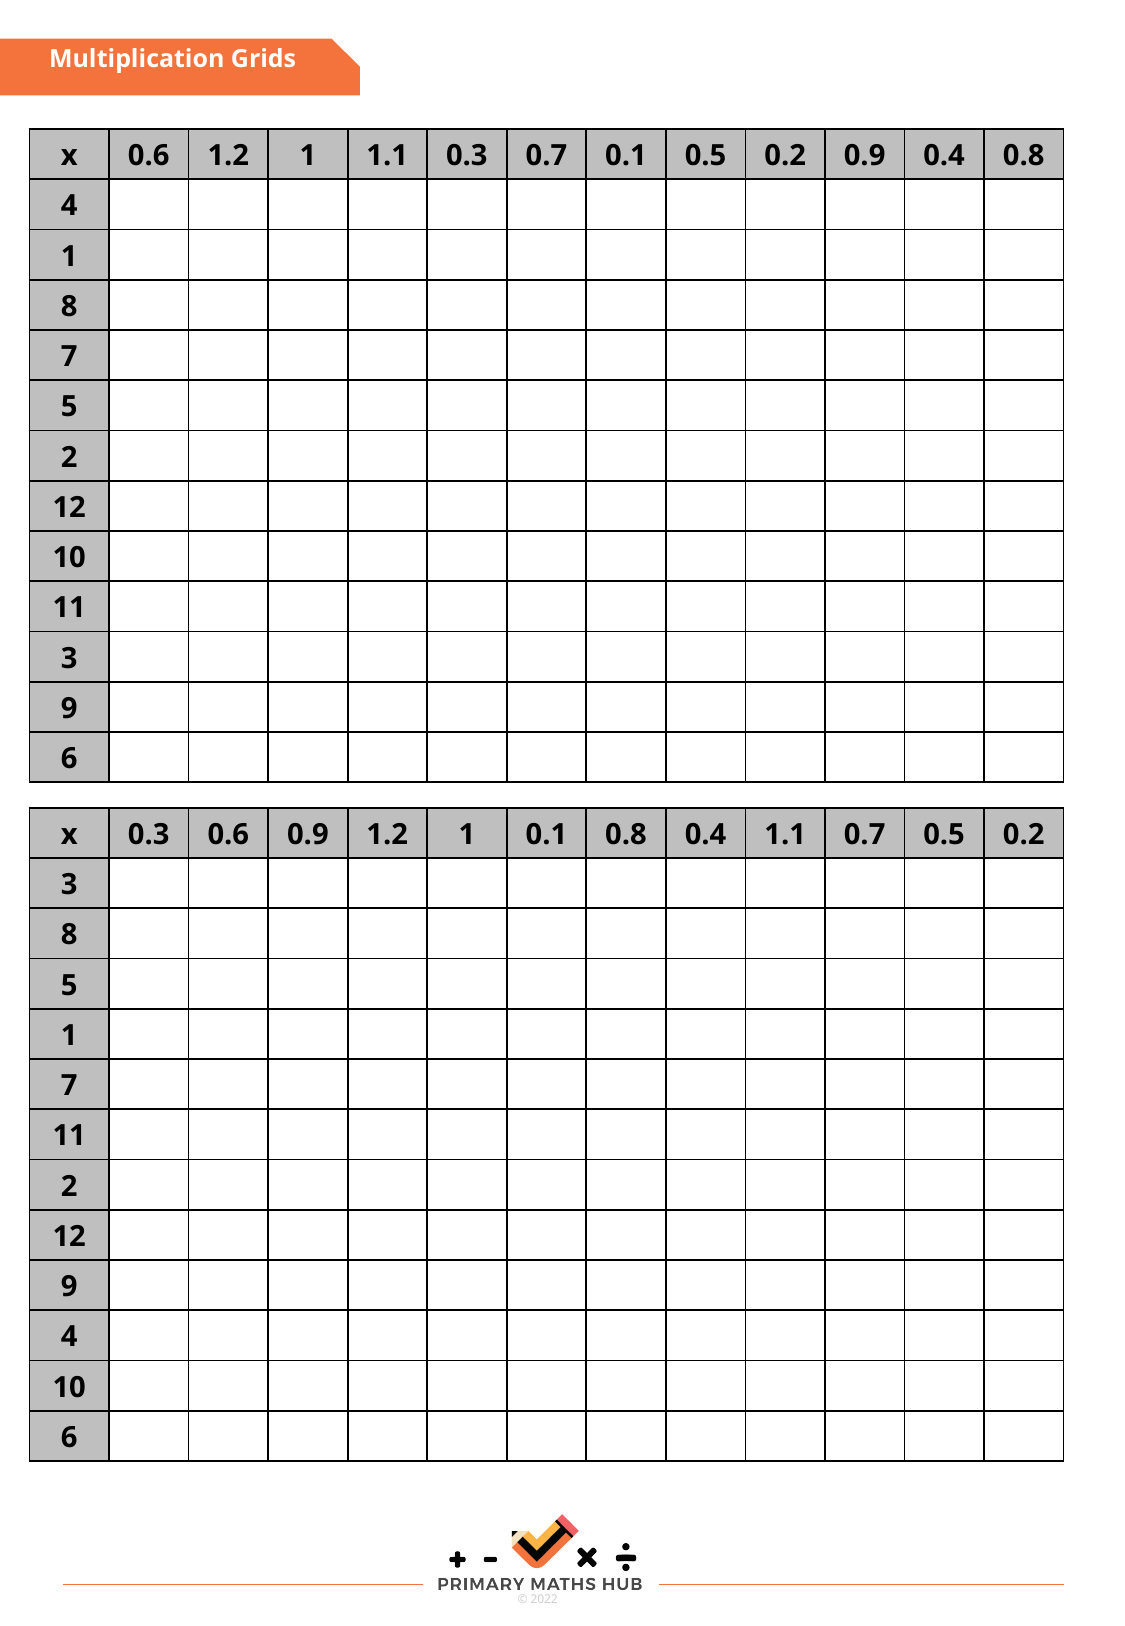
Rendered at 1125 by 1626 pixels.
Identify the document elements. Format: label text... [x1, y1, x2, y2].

table_cell [826, 1010, 904, 1058]
picture [432, 1512, 648, 1597]
table_cell [269, 532, 347, 580]
table_cell [667, 532, 745, 580]
table_cell [667, 1311, 745, 1360]
table_cell [349, 281, 426, 329]
table_cell [110, 431, 188, 480]
table_cell [110, 381, 188, 430]
table_cell [746, 1412, 824, 1460]
table_cell [428, 1361, 506, 1410]
table_cell [826, 431, 904, 480]
table_cell [110, 733, 188, 781]
table_cell [985, 1010, 1063, 1058]
table_cell [349, 1160, 426, 1209]
table_cell 5 [30, 381, 108, 430]
table_cell [667, 381, 745, 430]
text_box Multiplication Grids [0, 37, 361, 97]
table_cell [269, 733, 347, 781]
table_cell [428, 1311, 506, 1360]
table_cell [746, 632, 824, 681]
table_cell [826, 632, 904, 681]
table_cell [269, 1361, 347, 1410]
table_cell [428, 959, 506, 1008]
table_cell [746, 482, 824, 530]
table_cell [667, 230, 745, 279]
table_header 1 [269, 130, 347, 178]
table_cell [508, 1311, 585, 1360]
table_cell [110, 230, 188, 279]
table_cell [746, 959, 824, 1008]
table_cell [746, 230, 824, 279]
table_cell [826, 733, 904, 781]
table_cell [667, 909, 745, 958]
table_cell [667, 859, 745, 907]
table_cell [746, 733, 824, 781]
table_cell [508, 582, 585, 631]
table_cell [508, 1261, 585, 1309]
table_cell [110, 1261, 188, 1309]
table_cell [269, 909, 347, 958]
table_cell [746, 582, 824, 631]
table_cell [826, 1311, 904, 1360]
table_header 1.1 [746, 809, 824, 857]
table_cell [826, 582, 904, 631]
table_cell [428, 1211, 506, 1259]
table_header 1 [428, 809, 506, 857]
table_cell [428, 859, 506, 907]
table_cell [905, 482, 983, 530]
table_cell 10 [30, 532, 108, 580]
table_cell [985, 281, 1063, 329]
table_cell [508, 733, 585, 781]
table_cell [269, 331, 347, 379]
table_cell [428, 180, 506, 229]
table_cell [269, 230, 347, 279]
table_cell [269, 431, 347, 480]
table_cell 2 [30, 431, 108, 480]
table_cell [905, 1060, 983, 1108]
table_cell [349, 532, 426, 580]
table_cell [110, 1211, 188, 1259]
table_cell [826, 1160, 904, 1209]
table_cell [985, 859, 1063, 907]
table_cell [746, 532, 824, 580]
table_cell [905, 632, 983, 681]
table_cell [110, 909, 188, 958]
table_cell [349, 1412, 426, 1460]
table_cell [428, 532, 506, 580]
table_cell [587, 1160, 665, 1209]
table_header x [30, 130, 108, 178]
table_cell [508, 632, 585, 681]
table_cell [349, 1211, 426, 1259]
table_cell [508, 431, 585, 480]
table_cell [587, 532, 665, 580]
table_cell [269, 381, 347, 430]
table_cell [746, 1160, 824, 1209]
table_cell [189, 733, 267, 781]
table_cell [508, 1160, 585, 1209]
table_cell [667, 431, 745, 480]
table_cell [905, 859, 983, 907]
table_cell [985, 1412, 1063, 1460]
table_cell [349, 582, 426, 631]
table_cell [269, 632, 347, 681]
table_cell [746, 1311, 824, 1360]
table_cell 6 [30, 1412, 108, 1460]
table_cell [349, 959, 426, 1008]
table_cell [826, 1261, 904, 1309]
table_cell [905, 331, 983, 379]
table_cell 8 [30, 281, 108, 329]
table_cell [667, 1261, 745, 1309]
table_cell [587, 909, 665, 958]
table_cell [905, 1361, 983, 1410]
table_cell [189, 381, 267, 430]
table_cell [985, 1060, 1063, 1108]
table_cell [269, 1110, 347, 1159]
table_cell [905, 1211, 983, 1259]
table_cell [189, 909, 267, 958]
table_cell 9 [30, 1261, 108, 1309]
table_cell [110, 859, 188, 907]
table_cell [189, 532, 267, 580]
table_header 0.6 [189, 809, 267, 857]
table_cell [826, 281, 904, 329]
table_cell [826, 482, 904, 530]
table_cell [826, 1361, 904, 1410]
table_cell [667, 733, 745, 781]
table_cell [905, 381, 983, 430]
table_cell [905, 959, 983, 1008]
table_cell [269, 1010, 347, 1058]
table_cell [110, 532, 188, 580]
table_cell [110, 582, 188, 631]
table_cell [508, 180, 585, 229]
table_cell [667, 1361, 745, 1410]
table_cell [667, 281, 745, 329]
table_cell [269, 959, 347, 1008]
table_cell [826, 859, 904, 907]
table_cell [587, 859, 665, 907]
table_cell [905, 431, 983, 480]
table_cell [905, 582, 983, 631]
table_cell [428, 482, 506, 530]
table_cell [428, 582, 506, 631]
table_cell [667, 1060, 745, 1108]
table_cell 7 [30, 331, 108, 379]
table_cell [746, 909, 824, 958]
table_cell [587, 582, 665, 631]
table_header 0.7 [508, 130, 585, 178]
table_header 0.2 [746, 130, 824, 178]
table_cell [667, 959, 745, 1008]
table_cell [349, 683, 426, 731]
table_cell [508, 381, 585, 430]
table_cell [428, 331, 506, 379]
table_header 1.2 [189, 130, 267, 178]
table_cell [905, 733, 983, 781]
table_cell [905, 909, 983, 958]
table_cell [905, 1261, 983, 1309]
table_cell [110, 281, 188, 329]
table_cell [189, 959, 267, 1008]
table_cell [428, 281, 506, 329]
table_cell [189, 683, 267, 731]
table_cell [905, 281, 983, 329]
table_cell [667, 632, 745, 681]
table_cell [746, 331, 824, 379]
table_cell [508, 331, 585, 379]
table_cell [110, 1160, 188, 1209]
table_cell 3 [30, 859, 108, 907]
table_cell [189, 431, 267, 480]
table_cell [349, 482, 426, 530]
table_cell [508, 1211, 585, 1259]
table_cell [985, 532, 1063, 580]
table_cell [587, 230, 665, 279]
table_cell [110, 1311, 188, 1360]
table_header 0.1 [587, 130, 665, 178]
table_cell [826, 381, 904, 430]
table_header 0.8 [985, 130, 1063, 178]
table_cell [428, 1160, 506, 1209]
table_cell [985, 180, 1063, 229]
table_cell [189, 1261, 267, 1309]
table_cell [349, 180, 426, 229]
table_cell [189, 1110, 267, 1159]
table_cell [985, 1110, 1063, 1159]
table_cell [428, 1110, 506, 1159]
table_cell [428, 1010, 506, 1058]
table_cell [349, 1110, 426, 1159]
table_cell [428, 632, 506, 681]
table_cell [905, 1010, 983, 1058]
table_cell [587, 632, 665, 681]
table_cell [508, 959, 585, 1008]
table_cell [985, 331, 1063, 379]
table_cell [428, 1060, 506, 1108]
table_cell [189, 1361, 267, 1410]
table_cell [985, 632, 1063, 681]
table_cell [587, 1412, 665, 1460]
table_cell [587, 482, 665, 530]
table_cell [110, 180, 188, 229]
table_cell [985, 683, 1063, 731]
table_cell [587, 1311, 665, 1360]
table_cell [189, 1160, 267, 1209]
table_cell [349, 381, 426, 430]
table_header 0.2 [985, 809, 1063, 857]
table_cell [269, 582, 347, 631]
table_cell [428, 733, 506, 781]
table_cell [826, 1412, 904, 1460]
table_cell [826, 230, 904, 279]
table_cell 4 [30, 1311, 108, 1360]
table_header 0.9 [826, 130, 904, 178]
table_cell [587, 1060, 665, 1108]
table_cell [667, 683, 745, 731]
table_cell [508, 1110, 585, 1159]
table_cell [428, 381, 506, 430]
table_cell [269, 281, 347, 329]
table_cell [826, 331, 904, 379]
table_cell [349, 1311, 426, 1360]
table_cell [905, 230, 983, 279]
table_cell [189, 230, 267, 279]
table_cell [428, 431, 506, 480]
table_cell [985, 1211, 1063, 1259]
table_header 0.4 [667, 809, 745, 857]
table_cell [508, 859, 585, 907]
text_box © 2022 [429, 1584, 646, 1614]
table_cell [905, 1160, 983, 1209]
table_header 0.7 [826, 809, 904, 857]
table_header 0.1 [508, 809, 585, 857]
table_cell [349, 733, 426, 781]
table_cell [985, 582, 1063, 631]
table_cell [110, 1361, 188, 1410]
table_cell [746, 281, 824, 329]
table_cell [189, 281, 267, 329]
table_cell [587, 1361, 665, 1410]
table_cell [110, 1060, 188, 1108]
table_cell [587, 281, 665, 329]
table_cell [905, 1110, 983, 1159]
table_cell [269, 683, 347, 731]
table_cell [667, 180, 745, 229]
table_cell [189, 1412, 267, 1460]
table_header 0.5 [667, 130, 745, 178]
table_cell [746, 1060, 824, 1108]
table_cell [667, 331, 745, 379]
table_cell [508, 683, 585, 731]
table_cell [189, 859, 267, 907]
table_cell [587, 1211, 665, 1259]
table_cell [269, 1261, 347, 1309]
table_cell [985, 959, 1063, 1008]
table_cell [349, 1060, 426, 1108]
table_cell [905, 683, 983, 731]
table_cell [269, 1060, 347, 1108]
table_cell 1 [30, 1010, 108, 1058]
table_cell [110, 331, 188, 379]
table_header 1.1 [349, 130, 426, 178]
table_cell [110, 683, 188, 731]
table_cell [428, 1261, 506, 1309]
table_cell [746, 1211, 824, 1259]
table_cell [508, 1412, 585, 1460]
table_cell [826, 532, 904, 580]
table_cell [110, 632, 188, 681]
table_cell [985, 1160, 1063, 1209]
table_cell [428, 909, 506, 958]
table_cell 12 [30, 1211, 108, 1259]
table_header 1.2 [349, 809, 426, 857]
table_cell [349, 1261, 426, 1309]
table_cell [110, 1412, 188, 1460]
table_cell [826, 180, 904, 229]
table_cell [428, 1412, 506, 1460]
table_cell [189, 1060, 267, 1108]
table_cell [587, 1261, 665, 1309]
table_cell [985, 1261, 1063, 1309]
table_cell [746, 683, 824, 731]
table_header 0.6 [110, 130, 188, 178]
table_cell [269, 482, 347, 530]
table_header 0.5 [905, 809, 983, 857]
table_cell [349, 431, 426, 480]
table_cell [746, 431, 824, 480]
table_cell [587, 381, 665, 430]
table_cell 2 [30, 1160, 108, 1209]
table_cell [349, 331, 426, 379]
table_cell [587, 733, 665, 781]
table_cell [746, 381, 824, 430]
table_cell [667, 482, 745, 530]
table_cell 12 [30, 482, 108, 530]
table_cell [746, 1110, 824, 1159]
table_cell [349, 1361, 426, 1410]
table_cell [110, 1110, 188, 1159]
table_cell [587, 180, 665, 229]
table_cell [110, 1010, 188, 1058]
table_cell [269, 1412, 347, 1460]
table_cell [189, 482, 267, 530]
table_cell [985, 482, 1063, 530]
table_cell [508, 1361, 585, 1410]
table_cell [587, 959, 665, 1008]
table_cell [269, 180, 347, 229]
table_cell [746, 859, 824, 907]
table_cell [587, 1110, 665, 1159]
table_cell [189, 331, 267, 379]
table_cell [826, 1060, 904, 1108]
table_header 0.3 [110, 809, 188, 857]
table_cell [985, 431, 1063, 480]
table_cell 8 [30, 909, 108, 958]
table_cell [985, 230, 1063, 279]
table_cell [746, 180, 824, 229]
table_cell [189, 1010, 267, 1058]
table_cell [110, 959, 188, 1008]
table_cell [667, 1160, 745, 1209]
table_cell [587, 1010, 665, 1058]
table_cell [826, 959, 904, 1008]
table_cell [826, 683, 904, 731]
table_cell [826, 1211, 904, 1259]
table_cell [508, 909, 585, 958]
table_cell [349, 859, 426, 907]
table_cell [508, 1060, 585, 1108]
table_cell 1 [30, 230, 108, 279]
table_cell [508, 532, 585, 580]
table_cell [508, 281, 585, 329]
table_cell [428, 683, 506, 731]
table_cell 5 [30, 959, 108, 1008]
table_cell [508, 482, 585, 530]
table_cell [428, 230, 506, 279]
table_cell [905, 532, 983, 580]
table_cell [189, 1311, 267, 1360]
table_cell [587, 331, 665, 379]
table_header 0.3 [428, 130, 506, 178]
table_cell [189, 632, 267, 681]
table_cell [587, 683, 665, 731]
table_cell 6 [30, 733, 108, 781]
table_cell 9 [30, 683, 108, 731]
table_cell [349, 909, 426, 958]
table_cell [905, 180, 983, 229]
table_cell [985, 1361, 1063, 1410]
table_cell [746, 1010, 824, 1058]
table_cell [667, 582, 745, 631]
table_cell [667, 1010, 745, 1058]
table_cell 7 [30, 1060, 108, 1108]
table_cell [826, 909, 904, 958]
table_cell [667, 1211, 745, 1259]
table_cell 3 [30, 632, 108, 681]
table_cell [189, 1211, 267, 1259]
table_cell [905, 1412, 983, 1460]
table_cell 10 [30, 1361, 108, 1410]
table_cell [667, 1110, 745, 1159]
table_cell [189, 180, 267, 229]
table_header 0.8 [587, 809, 665, 857]
table_cell [349, 230, 426, 279]
table_cell [905, 1311, 983, 1360]
table_cell [349, 632, 426, 681]
table_cell [746, 1261, 824, 1309]
table_cell [269, 1211, 347, 1259]
table_cell [269, 1311, 347, 1360]
table_cell [110, 482, 188, 530]
table_cell [508, 230, 585, 279]
table_cell [269, 859, 347, 907]
table_cell [508, 1010, 585, 1058]
table_cell [985, 909, 1063, 958]
table_header 0.9 [269, 809, 347, 857]
table_cell 11 [30, 582, 108, 631]
table_cell [985, 1311, 1063, 1360]
table_cell 4 [30, 180, 108, 229]
table_cell [826, 1110, 904, 1159]
table_cell [587, 431, 665, 480]
table_cell [746, 1361, 824, 1410]
table_cell 11 [30, 1110, 108, 1159]
table_cell [269, 1160, 347, 1209]
table_cell [349, 1010, 426, 1058]
table_cell [985, 381, 1063, 430]
table_header x [30, 809, 108, 857]
table_cell [985, 733, 1063, 781]
table_cell [667, 1412, 745, 1460]
table_header 0.4 [905, 130, 983, 178]
table_cell [189, 582, 267, 631]
